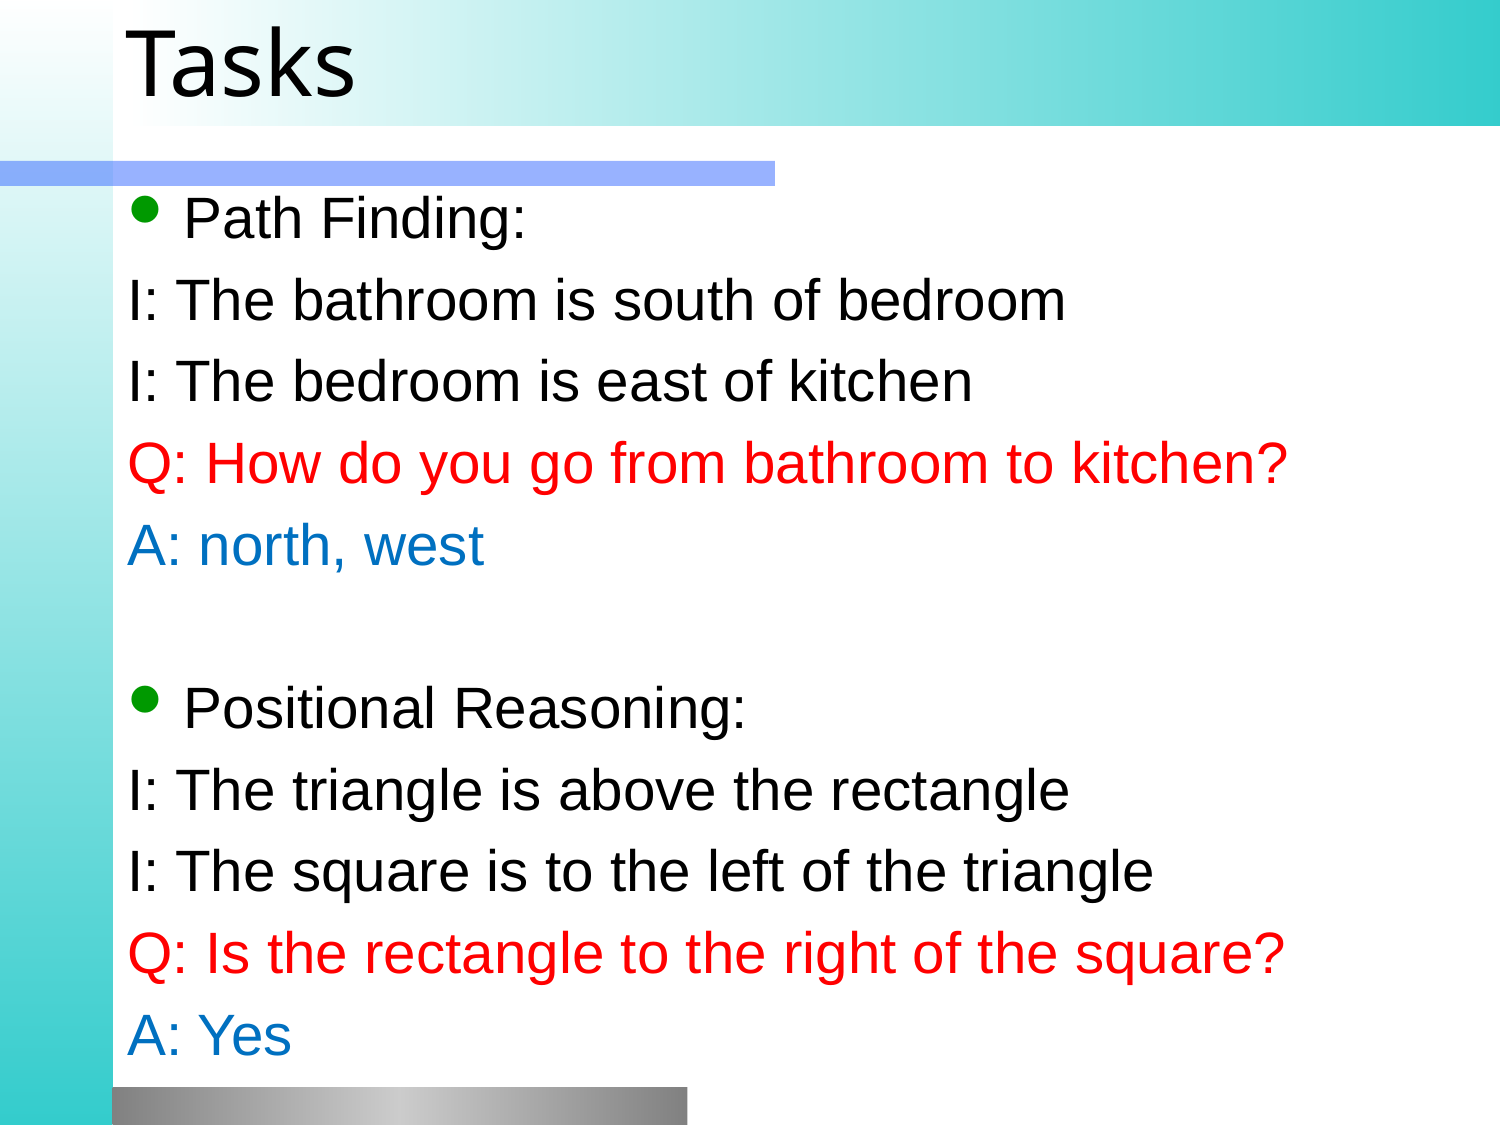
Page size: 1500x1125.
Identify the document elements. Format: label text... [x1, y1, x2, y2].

list Path Finding: I: The bathroom is south of bedroom I: The bedroom is east of kitchen Q: How do you go from bathroom to kitchen? A: north, west Positional Reasoning: I: The triangle is above the rectangle I: The square is to the left of the triangle Q: Is the rectangle to the right of the square? A: Yes [112, 172, 1388, 1075]
title Tasks [110, 0, 1386, 121]
